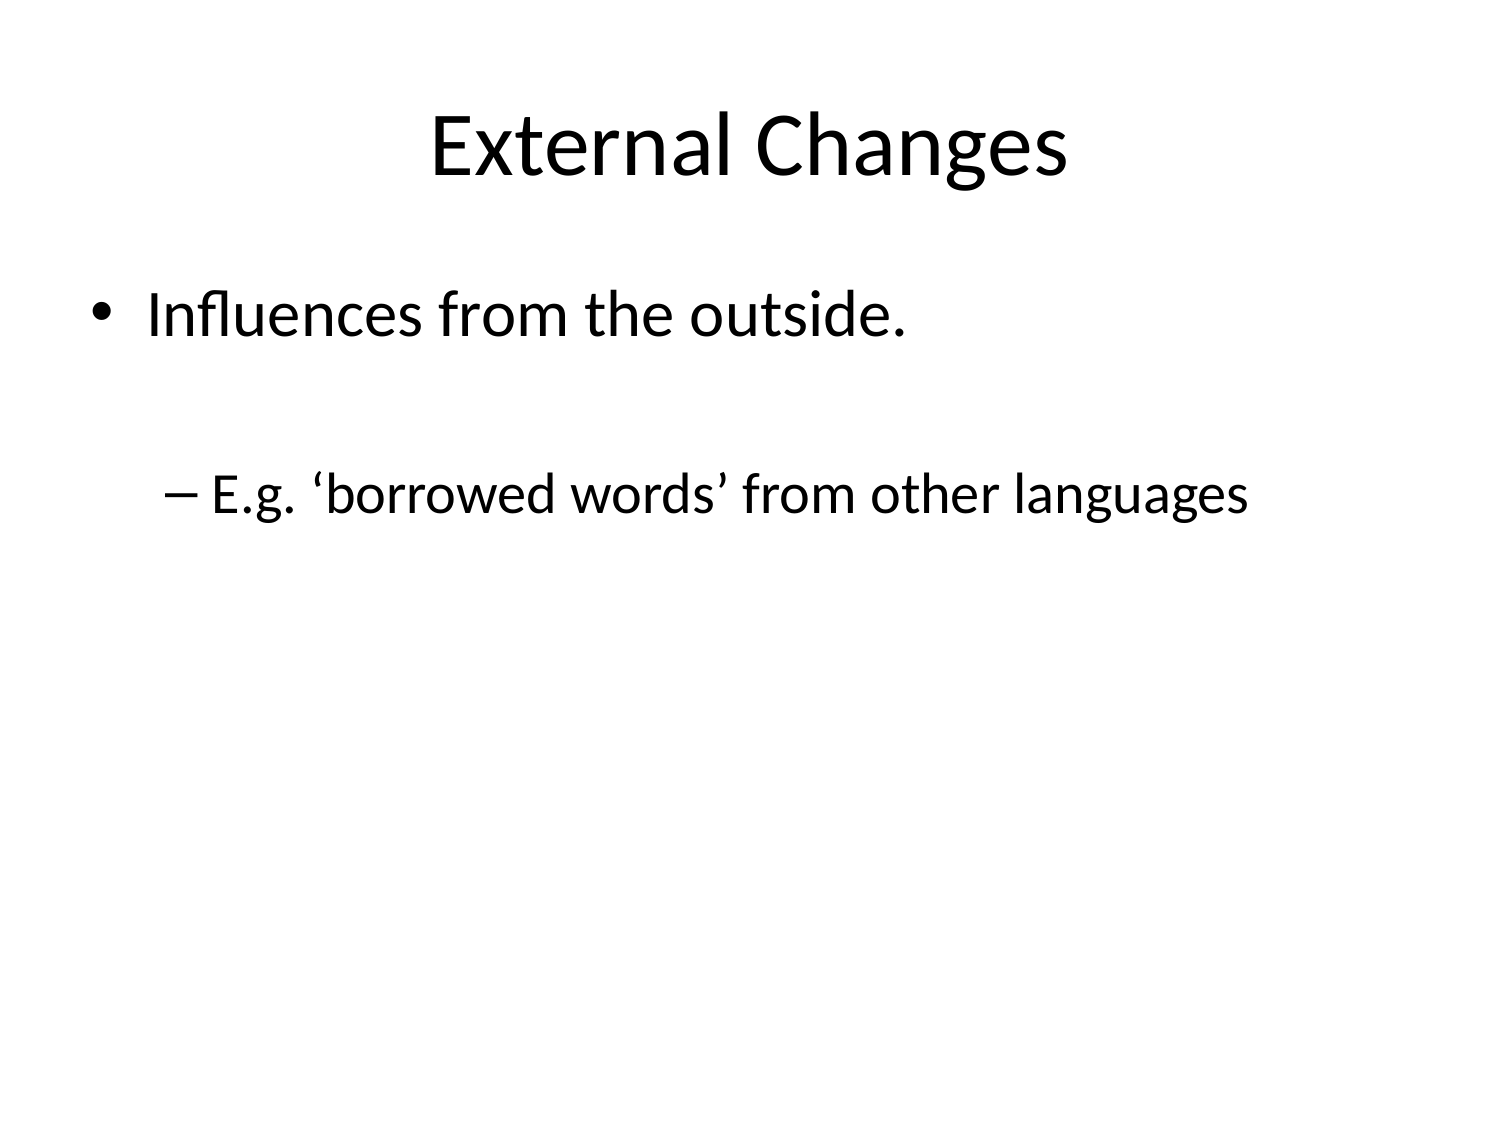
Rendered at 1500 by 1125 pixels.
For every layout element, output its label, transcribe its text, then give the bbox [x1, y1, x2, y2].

title External Changes [75, 45, 1425, 233]
list Influences from the outside. E.g. ‘borrowed words’ from other languages [75, 262, 1425, 1005]
